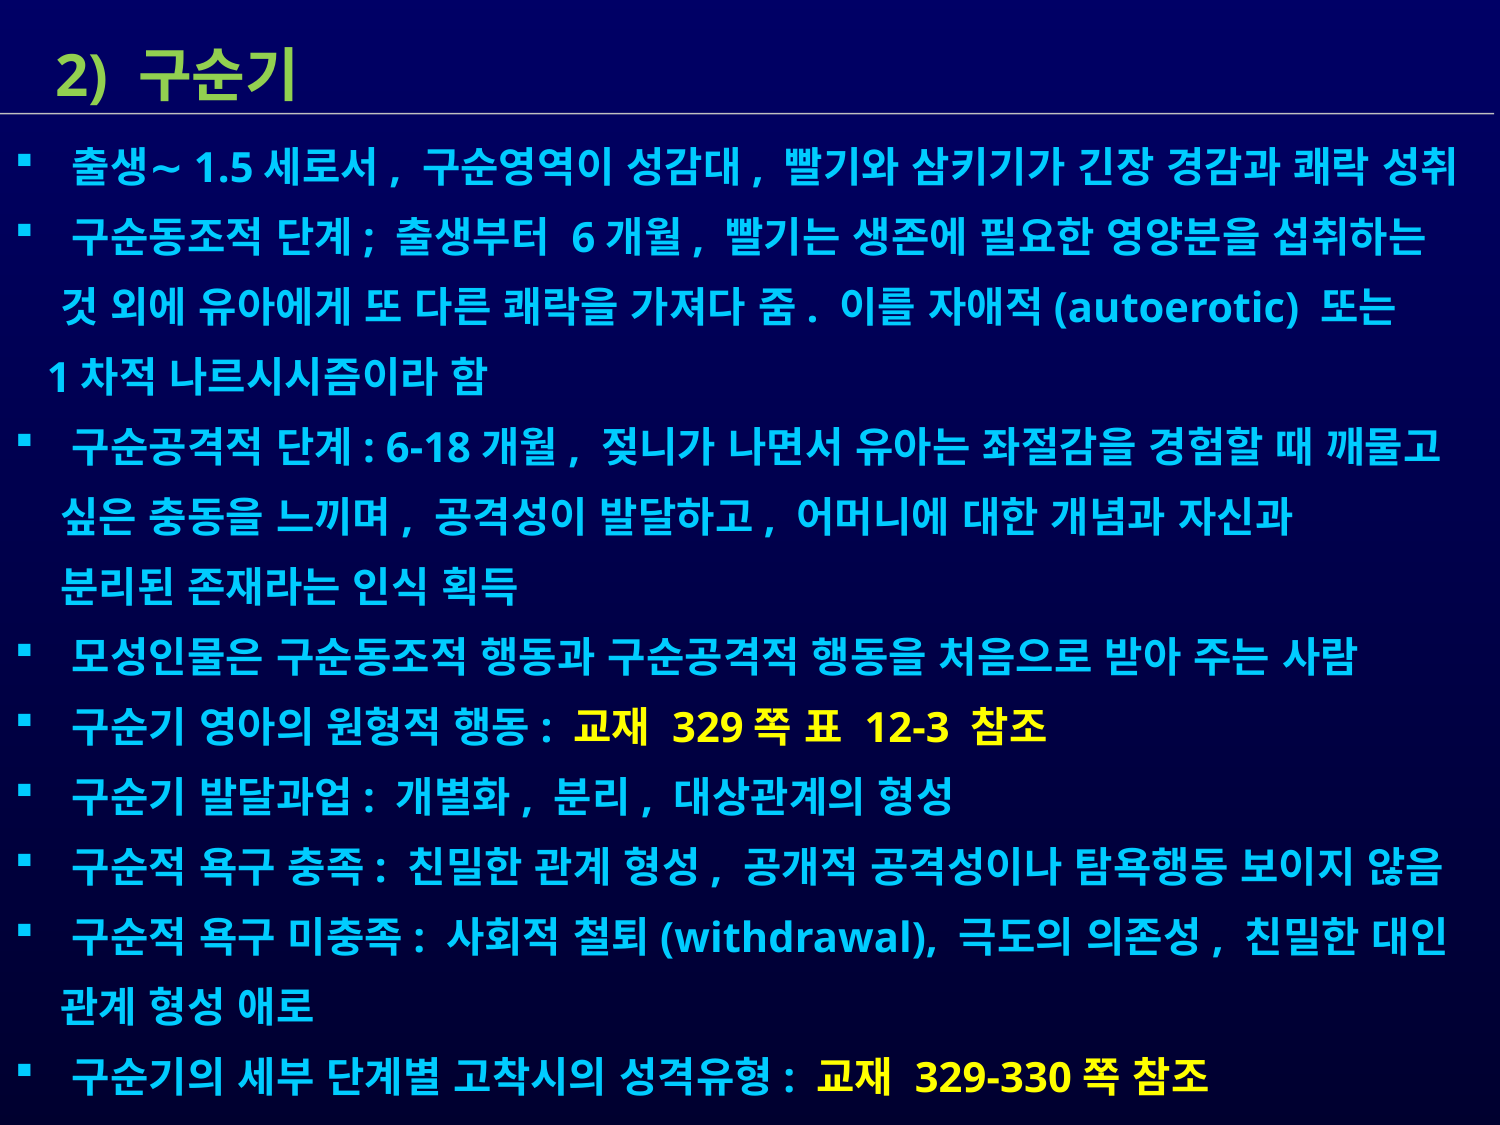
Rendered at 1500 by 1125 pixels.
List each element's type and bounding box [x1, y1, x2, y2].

text_box [0, 30, 1500, 1125]
